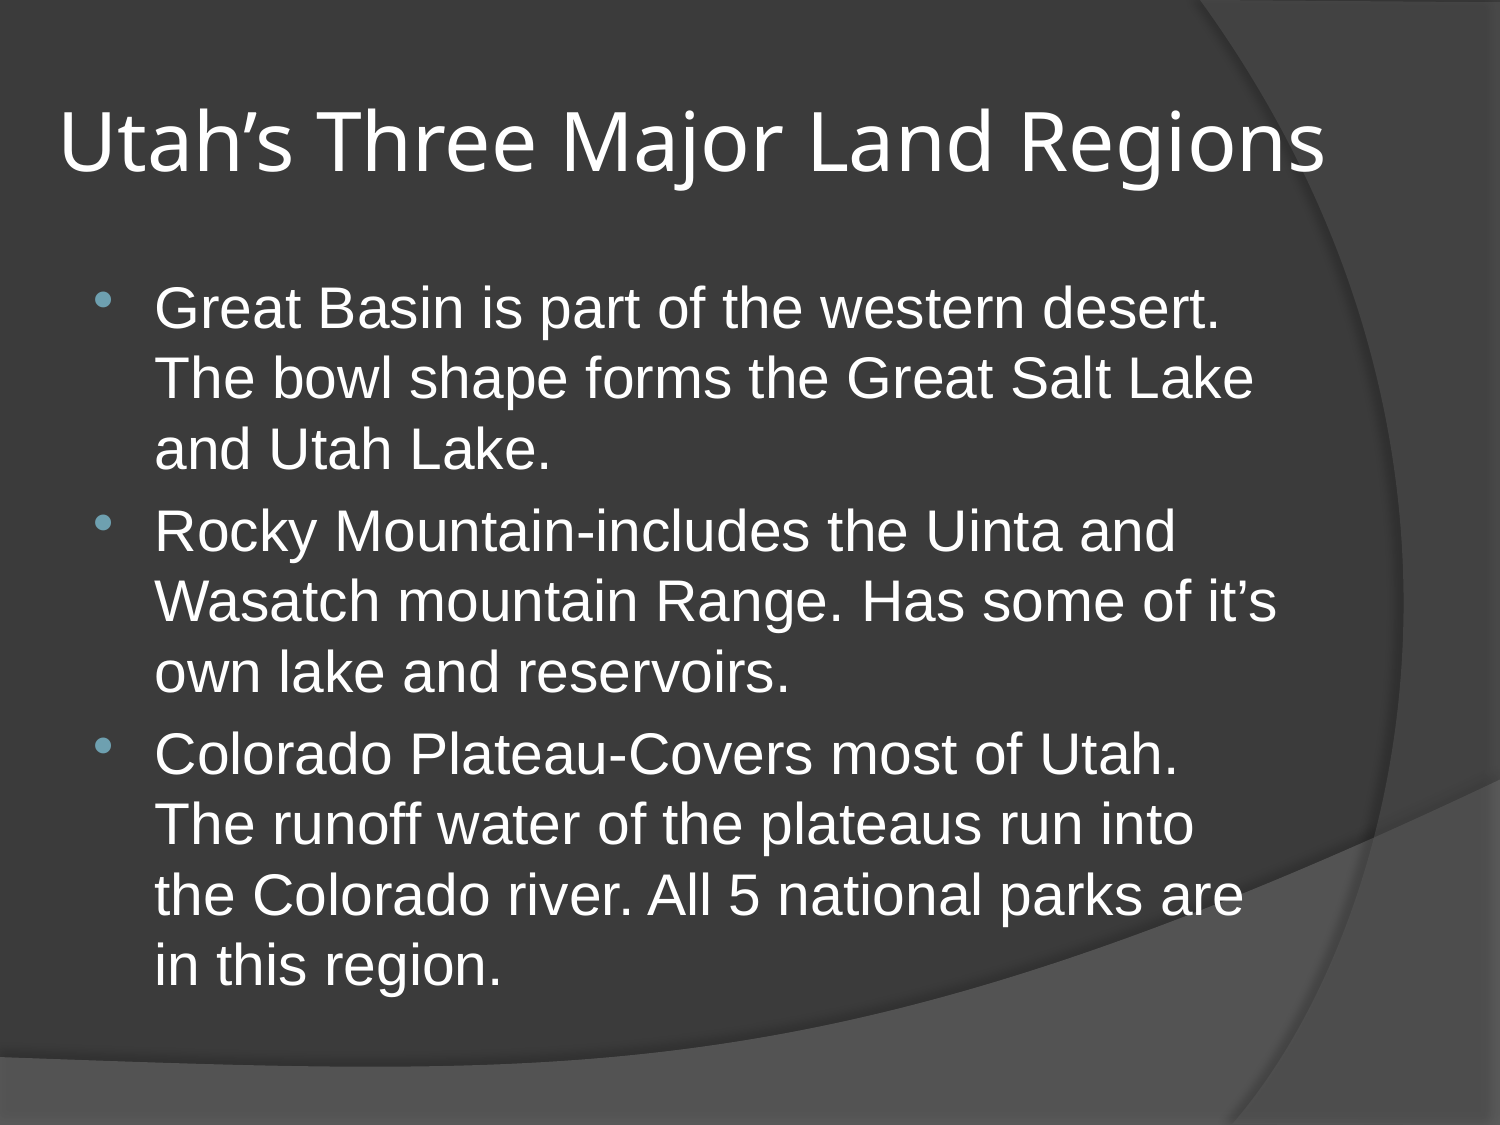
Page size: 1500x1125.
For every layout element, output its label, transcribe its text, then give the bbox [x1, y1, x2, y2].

title Utah’s Three Major Land Regions [50, 45, 1350, 233]
list Great Basin is part of the western desert. The bowl shape forms the Great Salt Lake and Utah Lake. Rocky Mountain-includes the Uinta and Wasatch mountain Range. Has some of it’s own lake and reservoirs. Colorado Plateau-Covers most of Utah. The runoff water of the plateaus run into the Colorado river. All 5 national parks are in this region. [75, 262, 1300, 1005]
